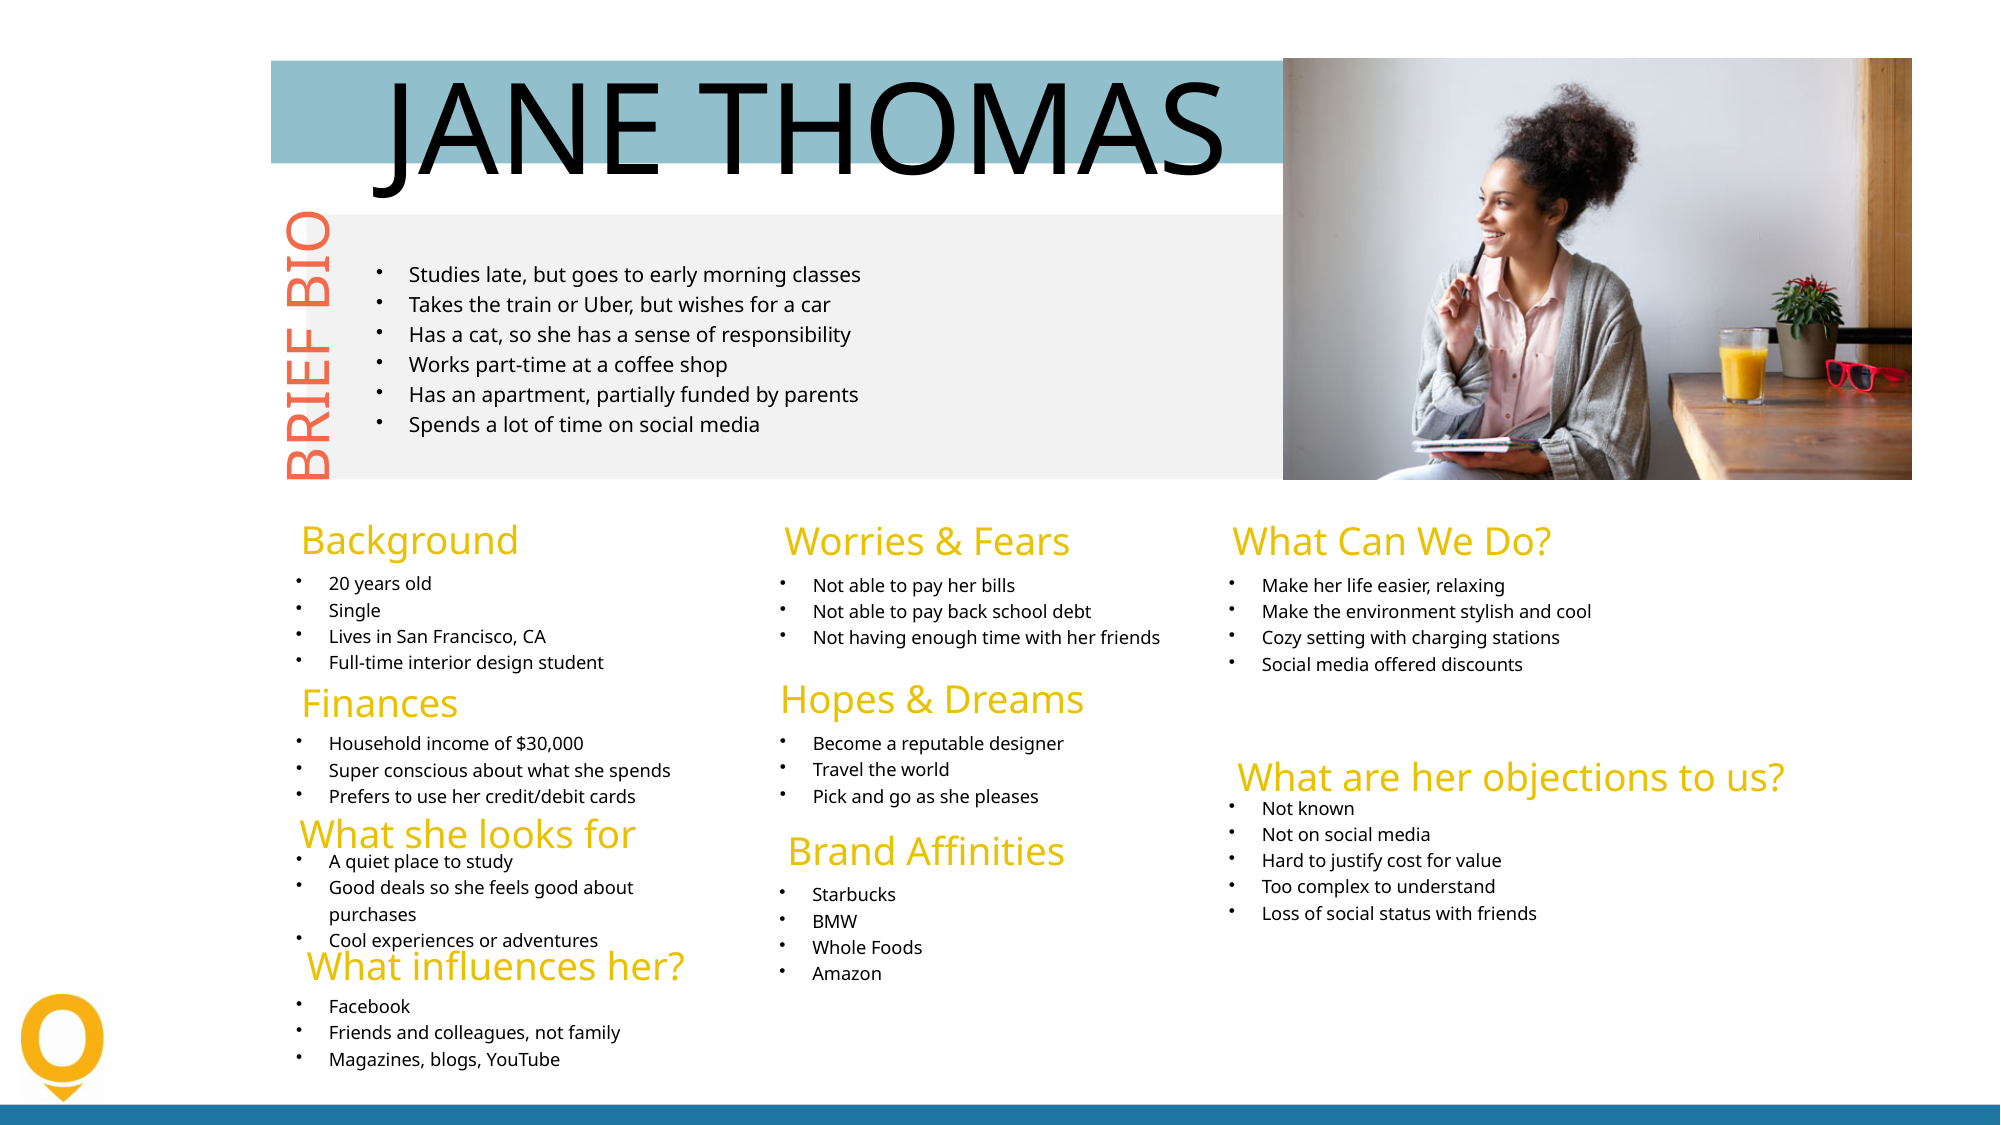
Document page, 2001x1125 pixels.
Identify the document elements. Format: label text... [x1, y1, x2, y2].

text_box Household income of $30,000 Super conscious about what she spends Prefers to use her credit/debit cards [292, 725, 720, 811]
text_box Hopes & Dreams [776, 672, 1089, 724]
text_box [344, 214, 1283, 480]
text_box Starbucks BMW Whole Foods Amazon [776, 876, 1169, 988]
text_box BRIEF BIO [267, 205, 344, 489]
text_box Not known Not on social media Hard to justify cost for value Too complex to understand Loss of social status with friends [1225, 789, 1634, 927]
text_box 20 years old Single Lives in San Francisco, CA Full-time interior design student [292, 565, 727, 677]
text_box What Can We Do? [1229, 513, 1555, 566]
text_box Make her life easier, relaxing Make the environment stylish and cool Cozy setting with charging stations Social media offered discounts [1225, 566, 1634, 678]
text_box Brand Affinities [784, 837, 1069, 876]
text_box [1232, 60, 1283, 164]
text_box Worries & Fears [781, 513, 1074, 566]
text_box [271, 60, 380, 164]
text_box Finances [298, 676, 462, 725]
text_box Facebook Friends and colleagues, not family Magazines, blogs, YouTube [292, 987, 720, 1073]
picture [1283, 58, 1912, 480]
text_box What are her objections to us? [1234, 749, 1789, 802]
text_box Background [297, 512, 523, 565]
text_box Become a reputable designer Travel the world Pick and go as she pleases [776, 724, 1211, 837]
picture [21, 994, 104, 1102]
text_box Studies late, but goes to early morning classes Takes the train or Uber, but wishes for a car Has a cat, so she has a sense of responsibility Works part-time at a coffee shop Has an apartment, partially funded by parents Spends a lot of time on social media [372, 253, 1275, 440]
text_box Not able to pay her bills Not able to pay back school debt Not having enough time with her friends [776, 566, 1211, 678]
text_box A quiet place to study Good deals so she feels good about purchases Cool experiences or adventures [292, 842, 720, 954]
text_box JANE THOMAS [380, 44, 1232, 203]
text_box What she looks for [296, 806, 640, 842]
text_box What influences her? [303, 938, 689, 987]
